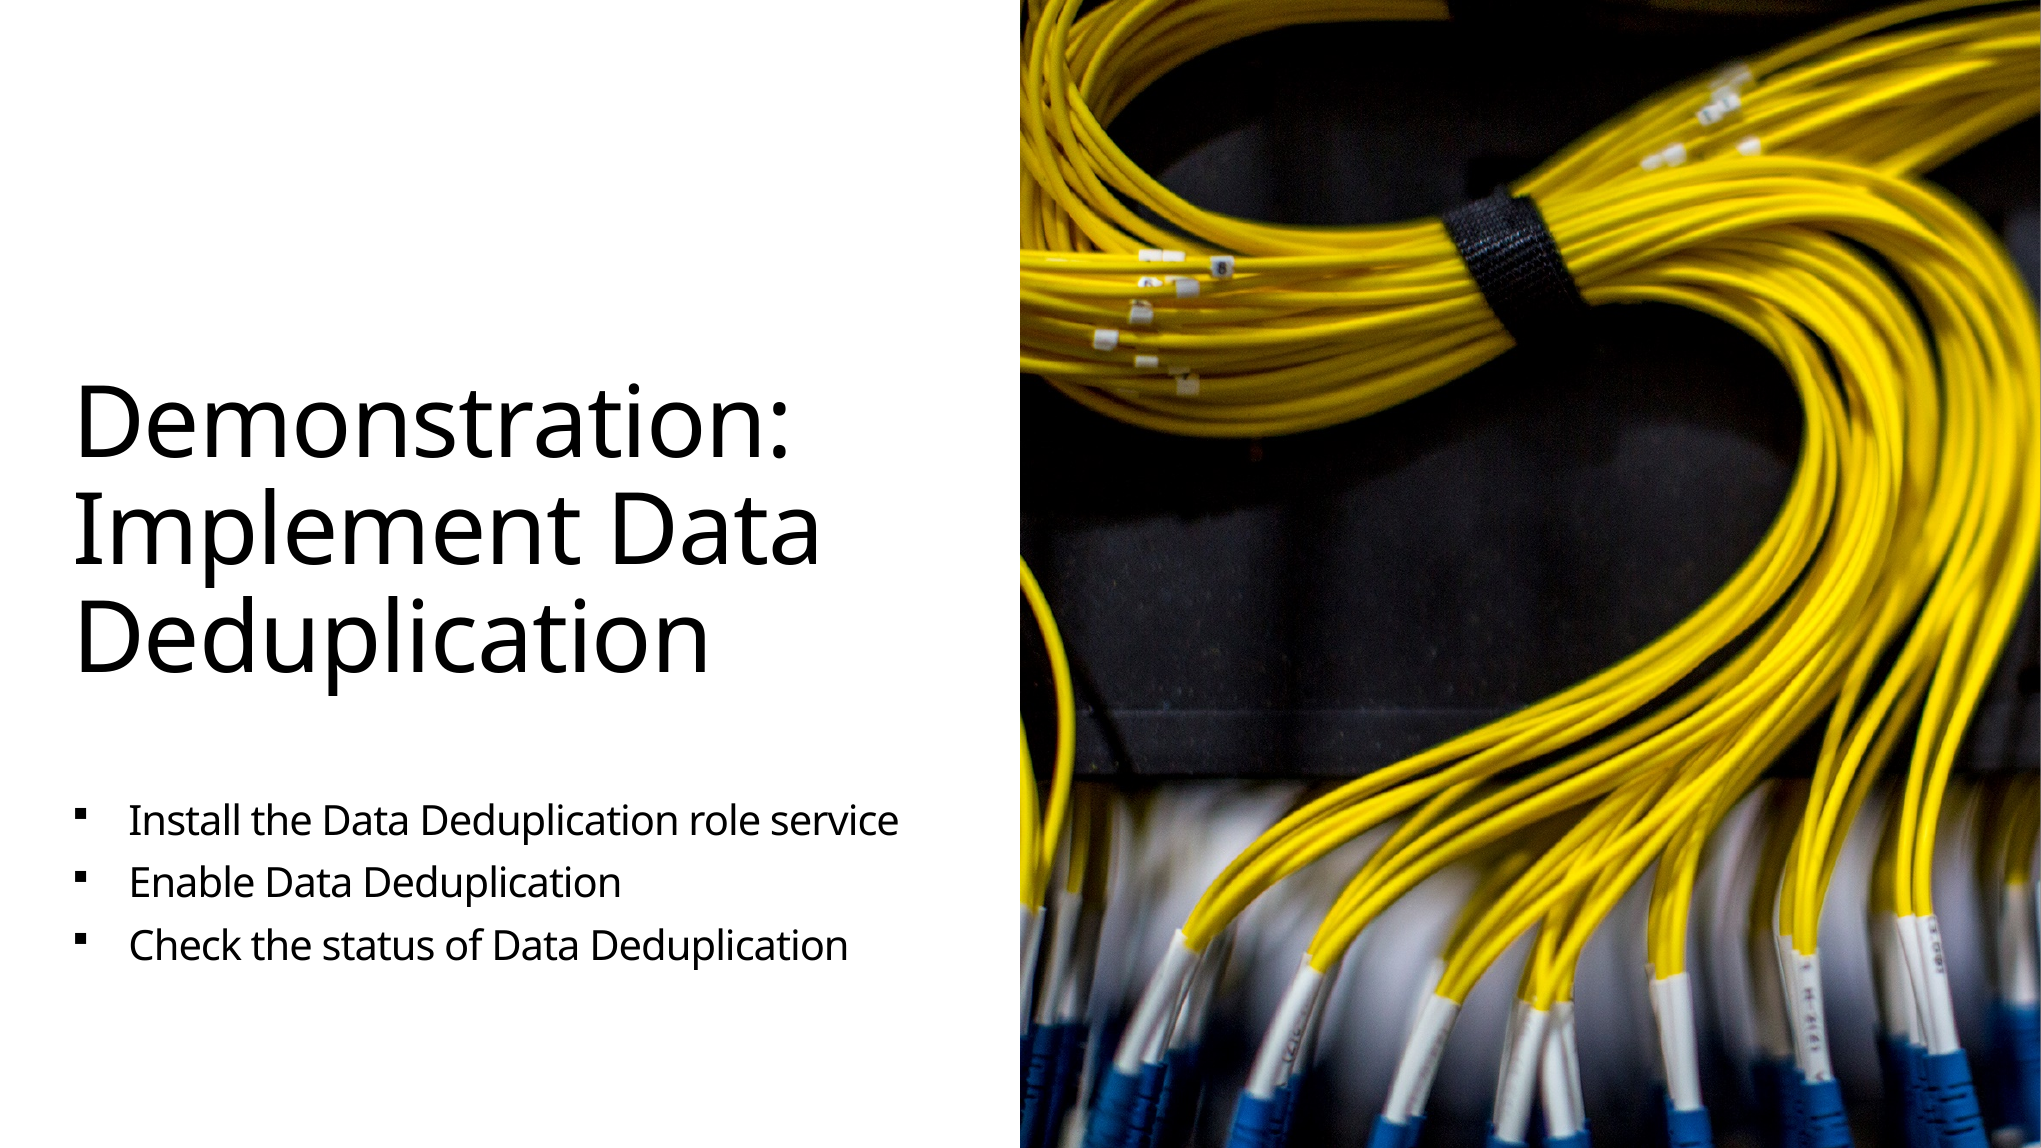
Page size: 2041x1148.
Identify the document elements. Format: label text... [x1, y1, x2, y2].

title Demonstration: Implement Data Deduplication [71, 424, 981, 725]
text_box Install the Data Deduplication role service Enable Data Deduplication Check the status of Data Deduplication [72, 793, 981, 1071]
picture [1020, 0, 2041, 1148]
